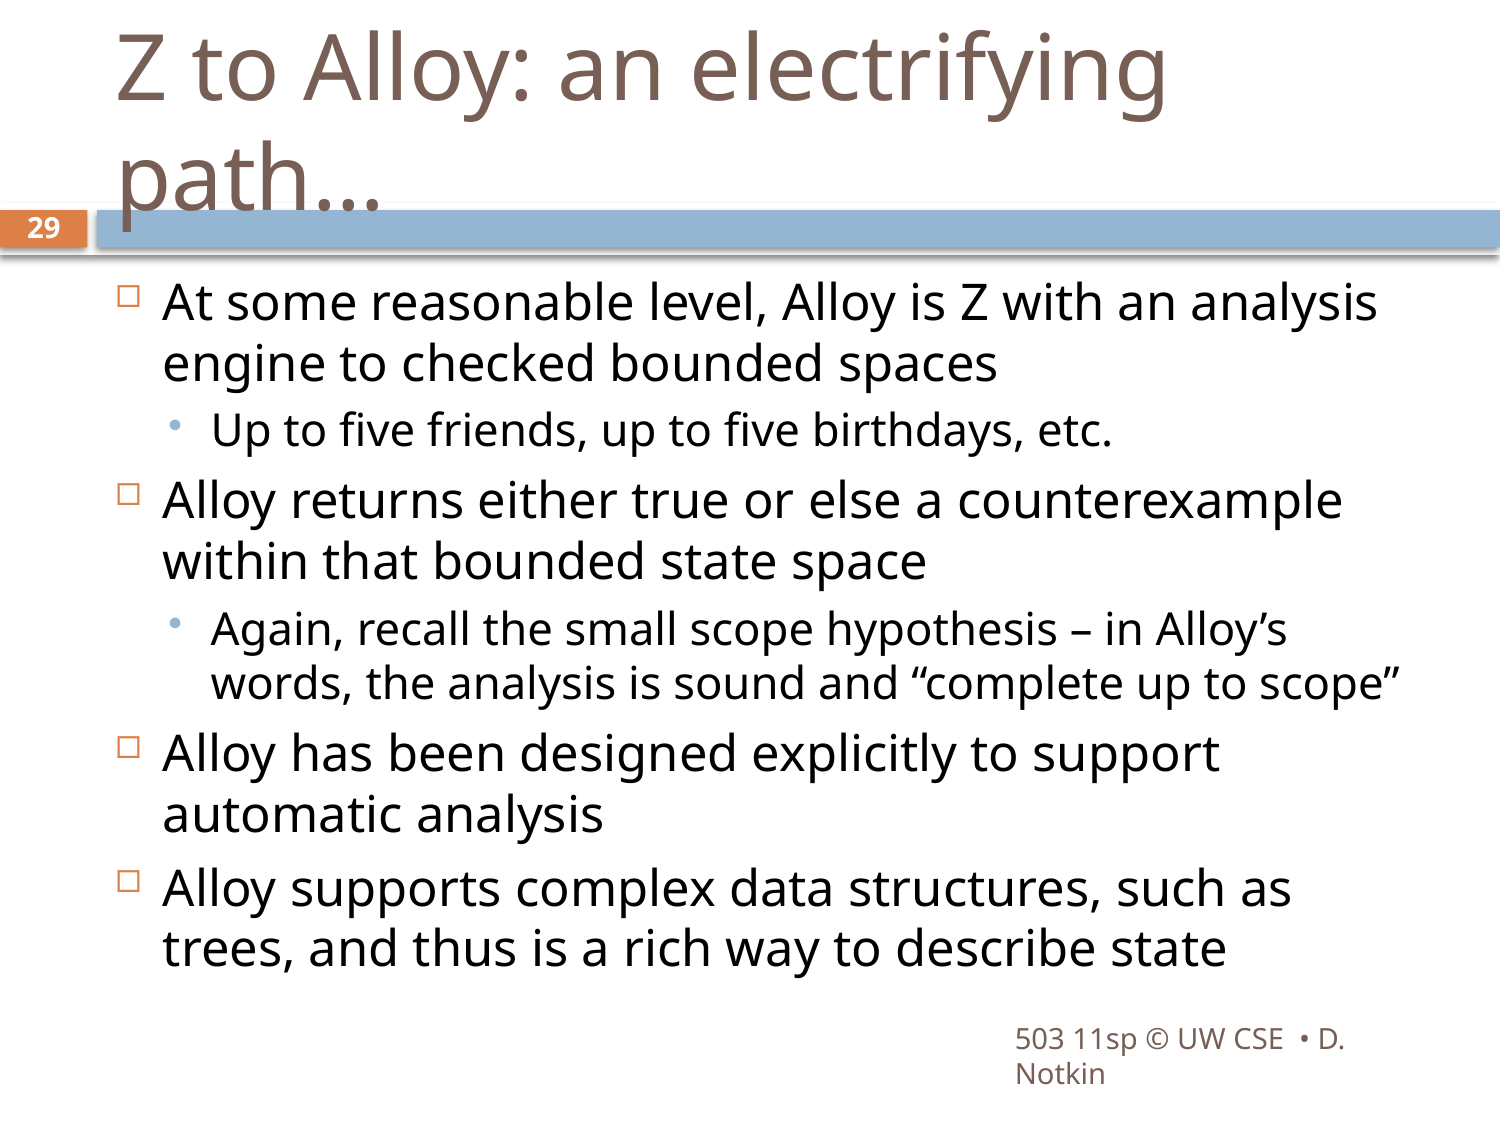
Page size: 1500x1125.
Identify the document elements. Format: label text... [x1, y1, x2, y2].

list At some reasonable level, Alloy is Z with an analysis engine to checked bounded spaces Up to five friends, up to five birthdays, etc. Alloy returns either true or else a counterexample within that bounded state space Again, recall the small scope hypothesis – in Alloy’s words, the analysis is sound and “complete up to scope” Alloy has been designed explicitly to support automatic analysis Alloy supports complex data structures, such as trees, and thus is a rich way to describe state [100, 262, 1438, 1000]
title Z to Alloy: an electrifying path… [100, 37, 1438, 200]
slide_number 503 11sp © UW CSE • D. Notkin [999, 1025, 1438, 1085]
slide_number 29 [0, 208, 88, 249]
